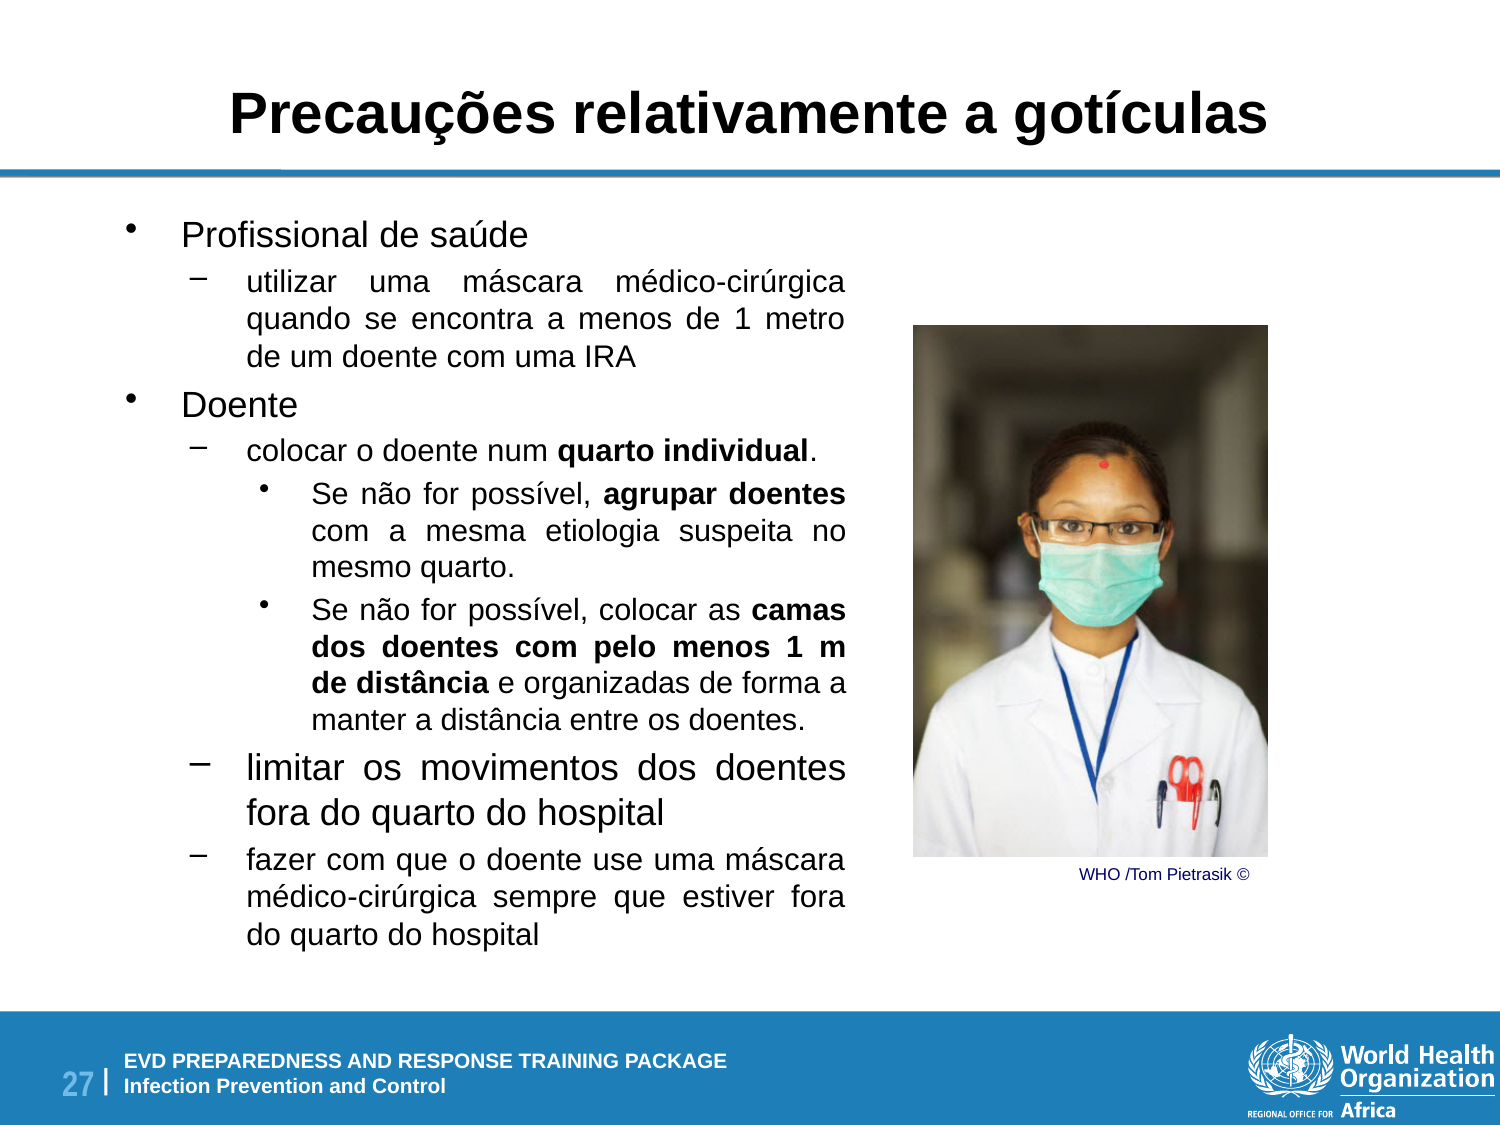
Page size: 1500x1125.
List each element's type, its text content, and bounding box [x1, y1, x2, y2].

list Profissional de saúde utilizar uma máscara médico-cirúrgica quando se encontra a menos de 1 metro de um doente com uma IRA Doente colocar o doente num quarto individual. Se não for possível, agrupar doentes com a mesma etiologia suspeita no mesmo quarto. Se não for possível, colocar as camas dos doentes com pelo menos 1 m de distância e organizadas de forma a manter a distância entre os doentes. limitar os movimentos dos doentes fora do quarto do hospital fazer com que o doente use uma máscara médico-cirúrgica sempre que estiver fora do quarto do hospital [124, 210, 847, 985]
picture [913, 325, 1268, 857]
text_box © WHO /Tom Pietrasik [958, 865, 1265, 892]
title Precauções relativamente a gotículas [74, 44, 1426, 176]
